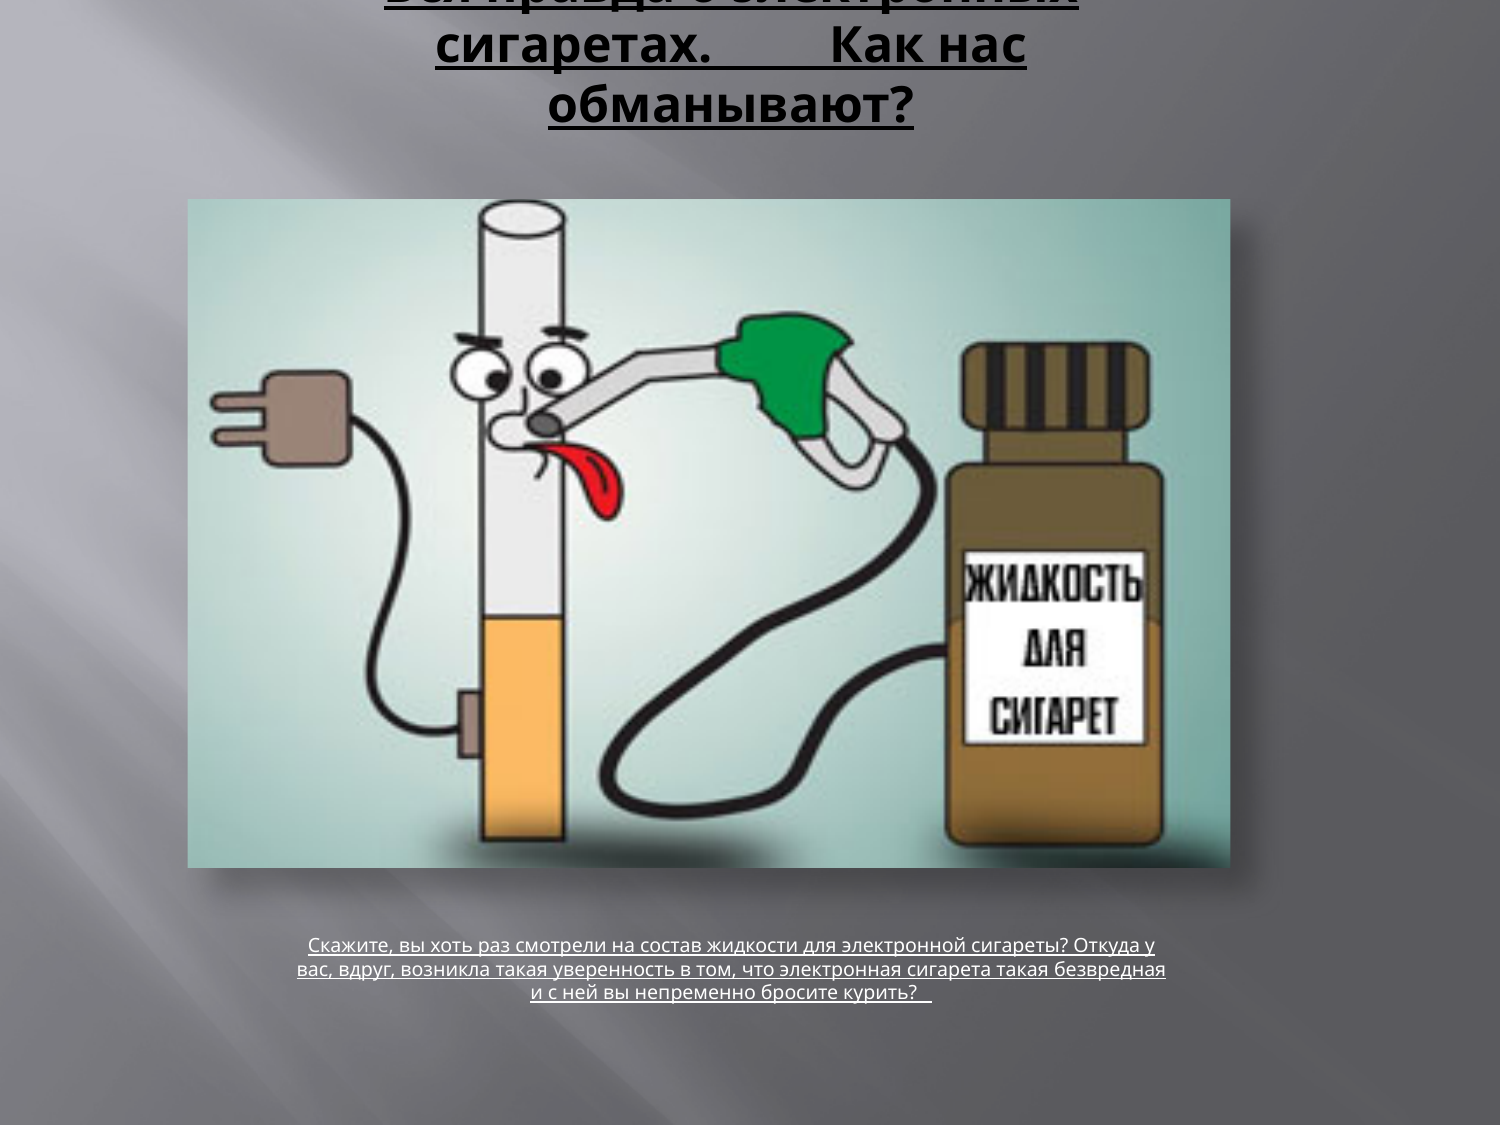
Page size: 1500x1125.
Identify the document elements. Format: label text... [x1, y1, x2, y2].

list Скажите, вы хоть раз смотрели на состав жидкости для электронной сигареты? Откуда у вас, вдруг, возникла такая уверенность в том, что электронная сигарета такая безвредная и с ней вы непременно бросите курить? [281, 925, 1182, 1013]
title Вся правда о электронных сигаретах. Как нас обманывают? [281, 46, 1182, 133]
picture [187, 198, 1231, 868]
